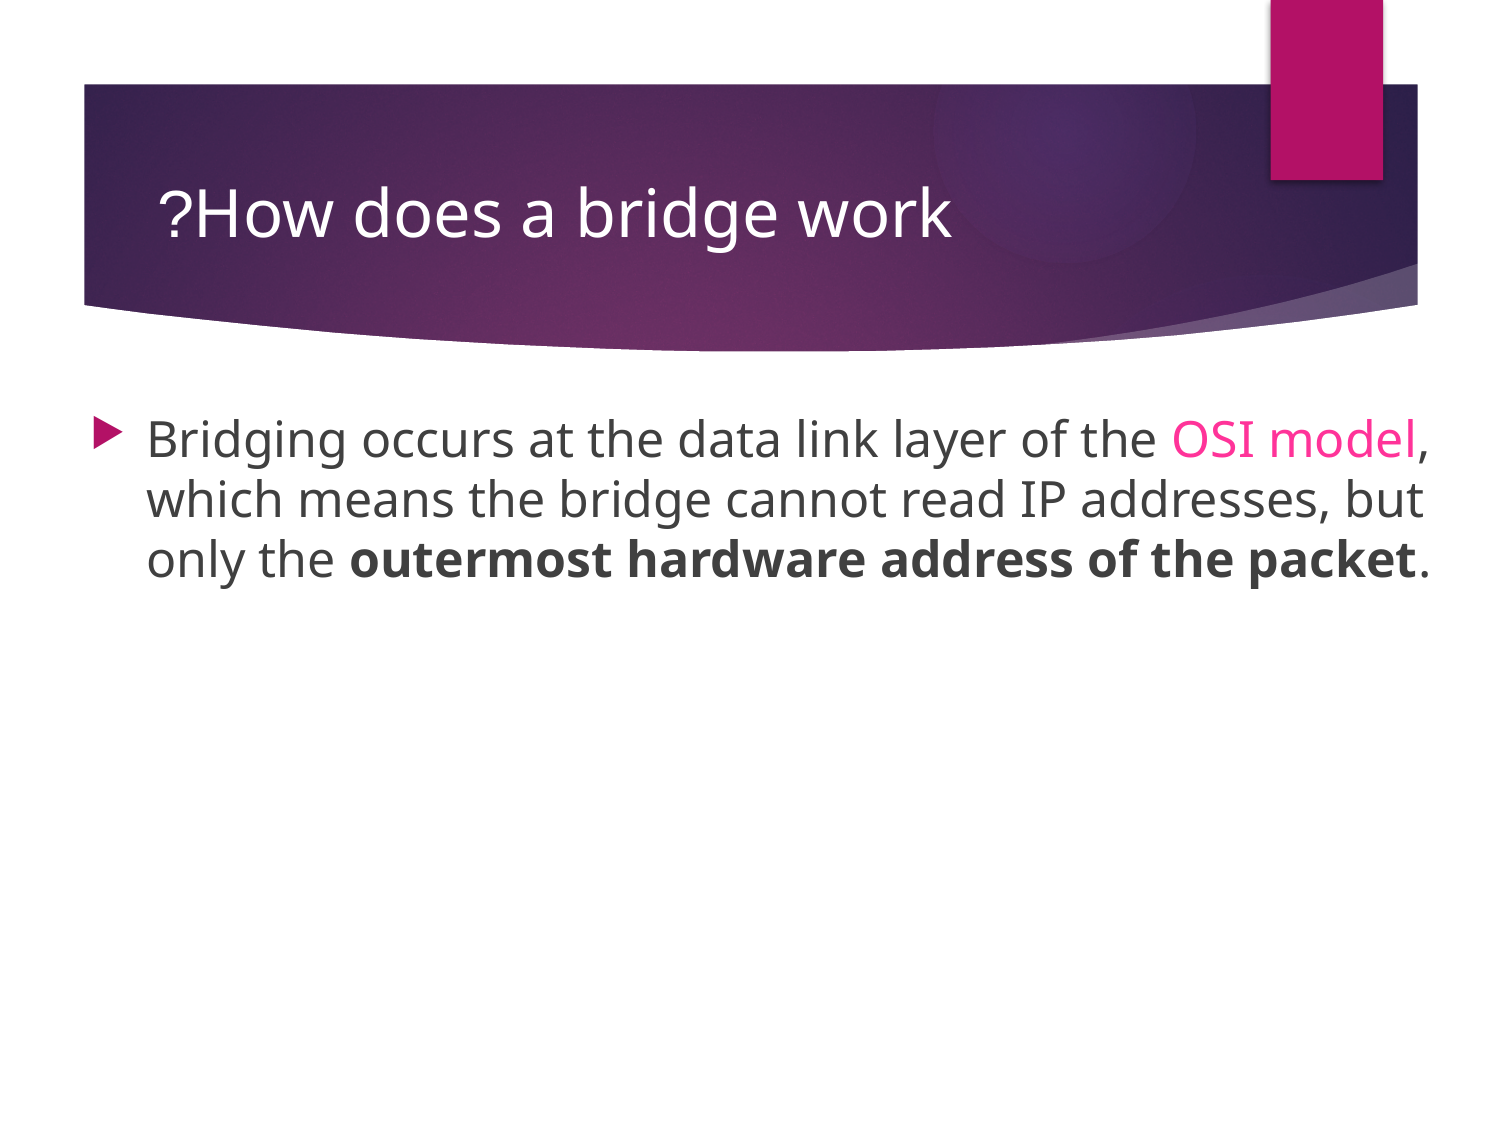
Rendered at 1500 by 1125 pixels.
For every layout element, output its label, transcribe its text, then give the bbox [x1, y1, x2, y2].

list Bridging occurs at the data link layer of the OSI model, which means the bridge cannot read IP addresses, but only the outermost hardware address of the packet. [75, 399, 1488, 1000]
title How does a bridge work? [142, 152, 1183, 269]
